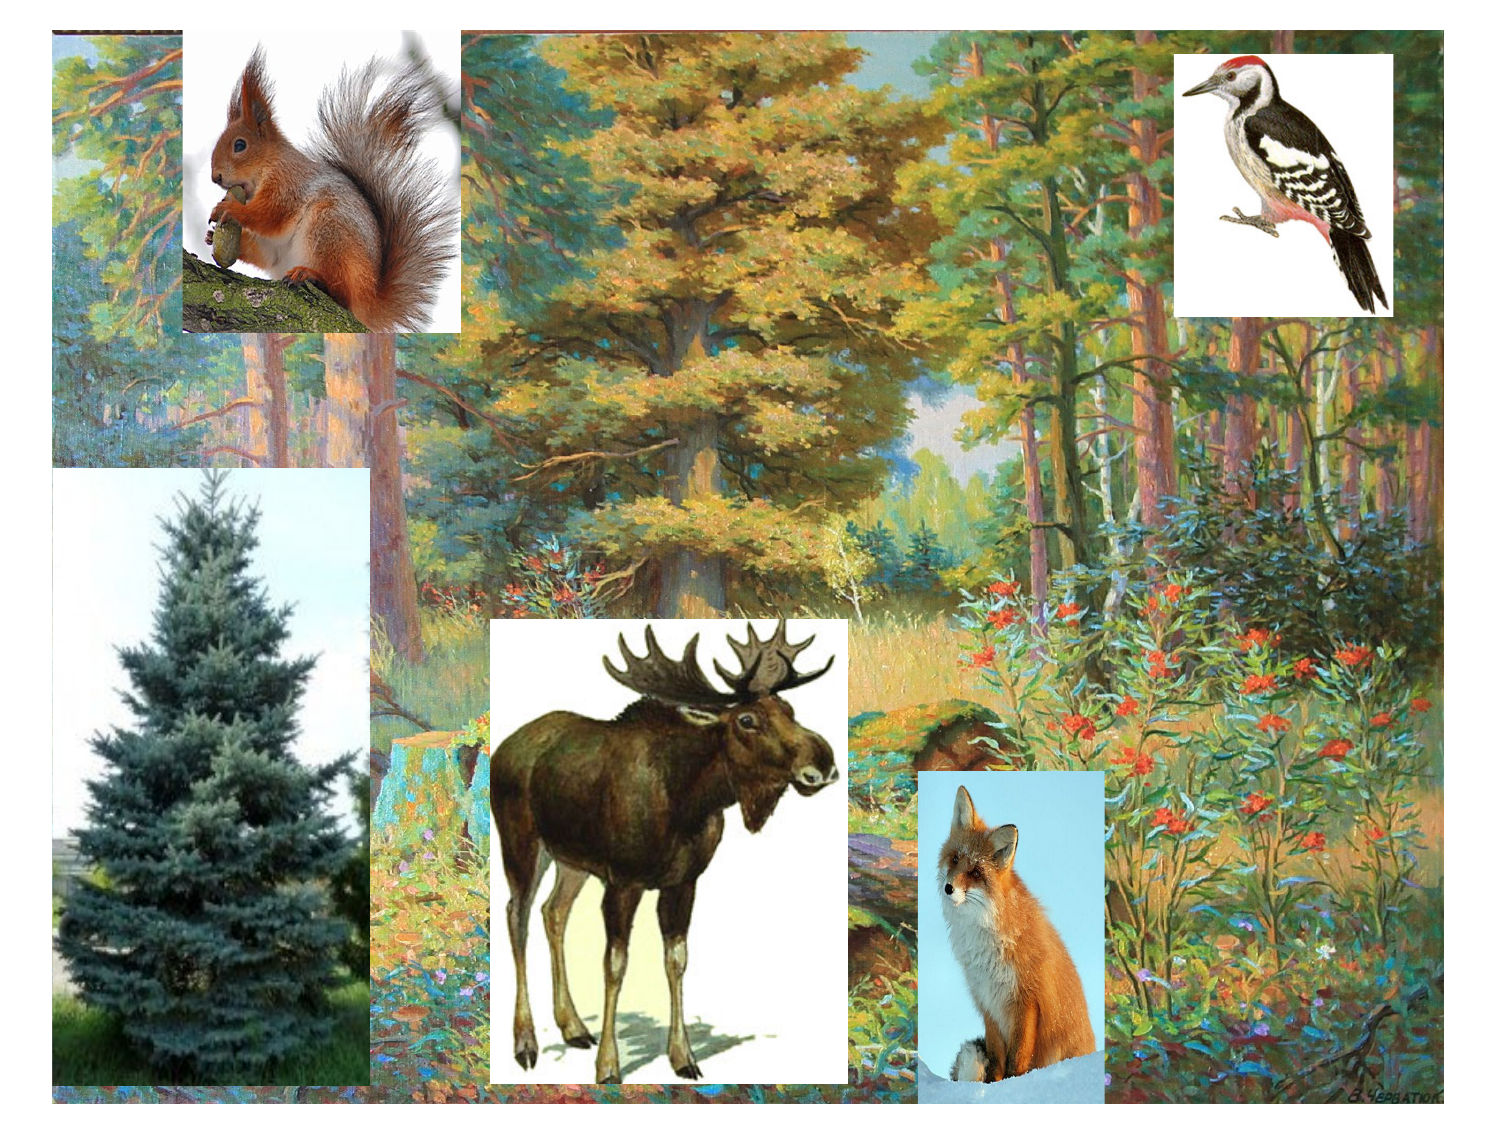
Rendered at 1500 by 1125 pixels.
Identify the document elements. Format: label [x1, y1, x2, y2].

picture [51, 30, 1445, 1104]
